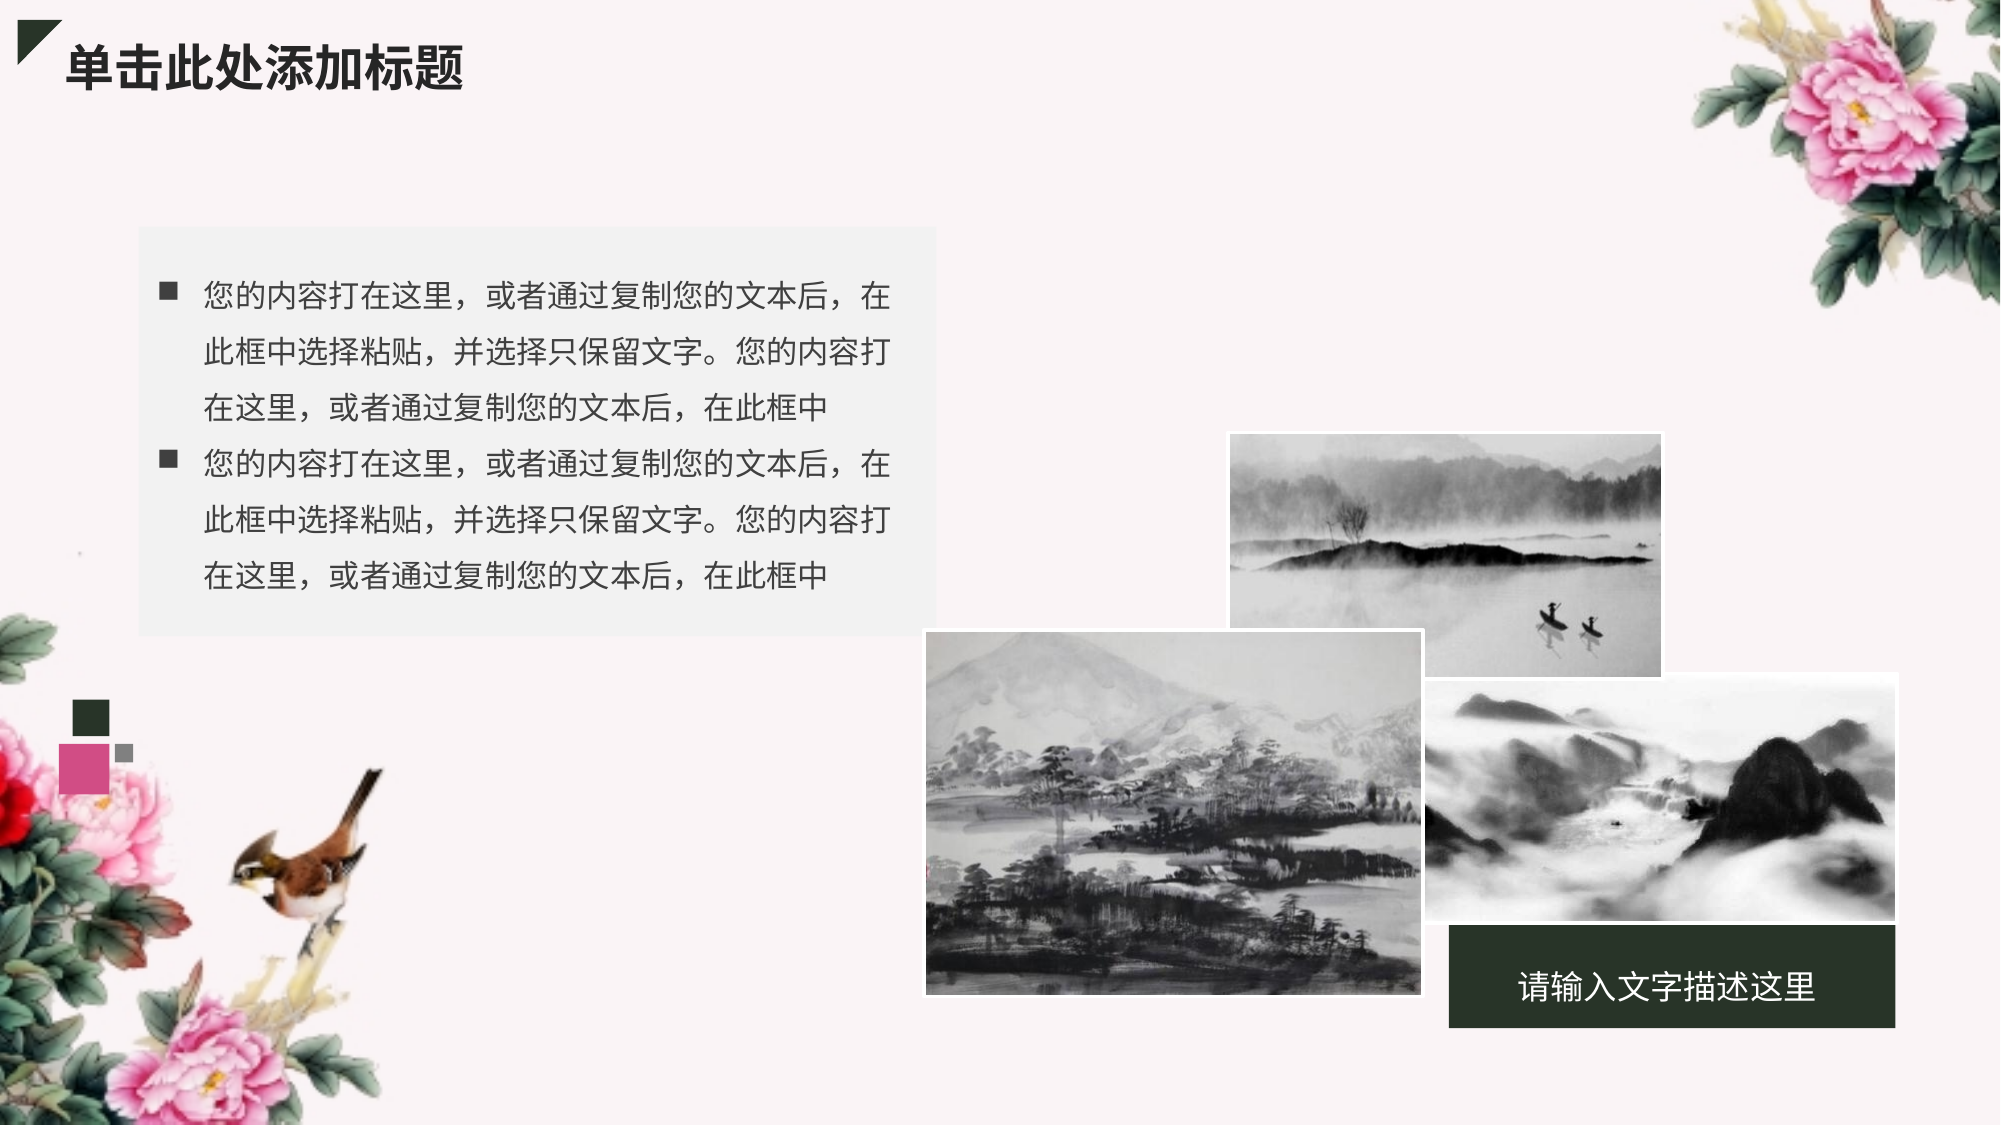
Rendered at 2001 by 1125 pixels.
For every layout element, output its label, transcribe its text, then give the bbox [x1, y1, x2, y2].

text_box [58, 743, 110, 795]
picture [0, 0, 2001, 1125]
text_box 单击此处添加标题 [49, 29, 805, 105]
text_box [138, 226, 938, 637]
text_box 请输入文字描述这里 [1502, 958, 1842, 1014]
text_box [72, 698, 110, 737]
text_box [1448, 925, 1896, 1029]
text_box 您的内容打在这里，或者通过复制您的文本后，在此框中选择粘贴，并选择只保留文字。您的内容打在这里，或者通过复制您的文本后，在此框中 您的内容打在这里，或者通过复制您的文本后，在此框中选择粘贴，并选择只保留文字。您的内容打在这里，或者通过复制您的文本后，在此框中 [142, 249, 926, 602]
text_box [114, 743, 134, 763]
text_box [17, 19, 63, 65]
